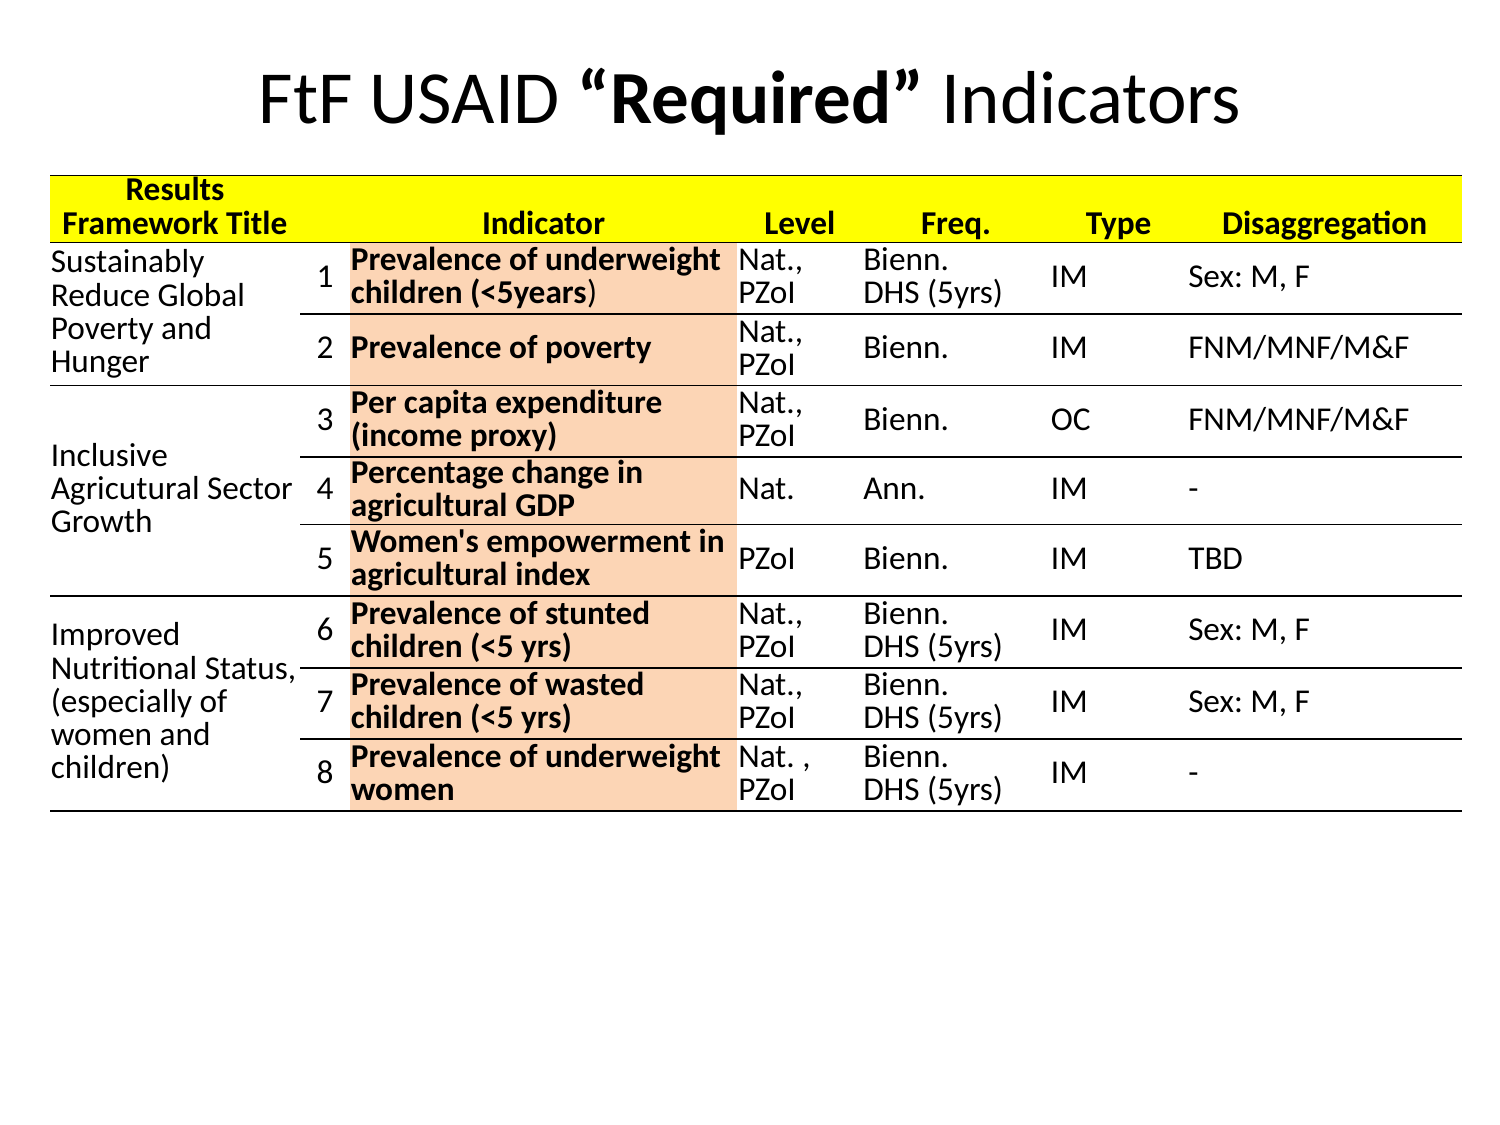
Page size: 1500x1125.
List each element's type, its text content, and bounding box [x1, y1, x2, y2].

table_cell TBD [1187, 525, 1462, 595]
table_cell Improved Nutritional Status, (especially of women and children) [50, 597, 300, 810]
table_cell 5 [300, 525, 350, 595]
table_cell Sustainably Reduce Global Poverty and Hunger [50, 243, 300, 385]
table_cell Nat., PZoI [737, 597, 862, 667]
table_cell 3 [300, 386, 350, 456]
table_cell 8 [300, 740, 350, 810]
table_cell Bienn. DHS (5yrs) [862, 243, 1050, 313]
table_cell Prevalence of wasted children (<5 yrs) [350, 669, 737, 738]
table_header [300, 176, 350, 242]
table_cell Bienn. DHS (5yrs) [862, 597, 1050, 667]
table_cell Sex: M, F [1187, 597, 1462, 667]
table_cell Per capita expenditure (income proxy) [350, 386, 737, 456]
table_cell Ann. [862, 458, 1050, 524]
table_cell Nat., PZoI [737, 315, 862, 385]
table_cell - [1187, 740, 1462, 810]
table_cell Nat., PZoI [737, 243, 862, 313]
table_header Indicator [350, 176, 737, 242]
table_cell 2 [300, 315, 350, 385]
table_cell 1 [300, 243, 350, 313]
table_cell Nat., PZoI [737, 386, 862, 456]
table_cell IM [1050, 525, 1187, 595]
table_cell Bienn. [862, 315, 1050, 385]
table_cell IM [1050, 740, 1187, 810]
table_cell IM [1050, 669, 1187, 738]
table_cell FNM/MNF/M&F [1187, 386, 1462, 456]
table_cell Sex: M, F [1187, 669, 1462, 738]
table_header Results Framework Title [50, 176, 300, 242]
table_cell Nat. , PZoI [737, 740, 862, 810]
table_cell Sex: M, F [1187, 243, 1462, 313]
table_header Level [737, 176, 862, 242]
title FtF USAID “Required” Indicators [75, 45, 1425, 175]
table_header Freq. [862, 176, 1050, 242]
table_cell 6 [300, 597, 350, 667]
table_cell IM [1050, 315, 1187, 385]
table_cell IM [1050, 243, 1187, 313]
table_cell IM [1050, 458, 1187, 524]
table_cell FNM/MNF/M&F [1187, 315, 1462, 385]
table_cell PZoI [737, 525, 862, 595]
table_cell 4 [300, 458, 350, 524]
table_header Type [1050, 176, 1187, 242]
table_cell Prevalence of poverty [350, 315, 737, 385]
table_cell Bienn. DHS (5yrs) [862, 669, 1050, 738]
table_cell Prevalence of underweight women [350, 740, 737, 810]
table_cell Bienn. DHS (5yrs) [862, 740, 1050, 810]
table_cell - [1187, 458, 1462, 524]
table_cell Bienn. [862, 386, 1050, 456]
table_cell Prevalence of stunted children (<5 yrs) [350, 597, 737, 667]
table_cell Percentage change in agricultural GDP [350, 458, 737, 524]
table_header Disaggregation [1187, 176, 1462, 242]
table_cell Nat., PZoI [737, 669, 862, 738]
table_cell Women's empowerment in agricultural index [350, 525, 737, 595]
table_cell Nat. [737, 458, 862, 524]
table_cell Inclusive Agricutural Sector Growth [50, 386, 300, 595]
table_cell OC [1050, 386, 1187, 456]
table_cell Bienn. [862, 525, 1050, 595]
table_cell Prevalence of underweight children (<5years) [350, 243, 737, 313]
table_cell 7 [300, 669, 350, 738]
table_cell IM [1050, 597, 1187, 667]
